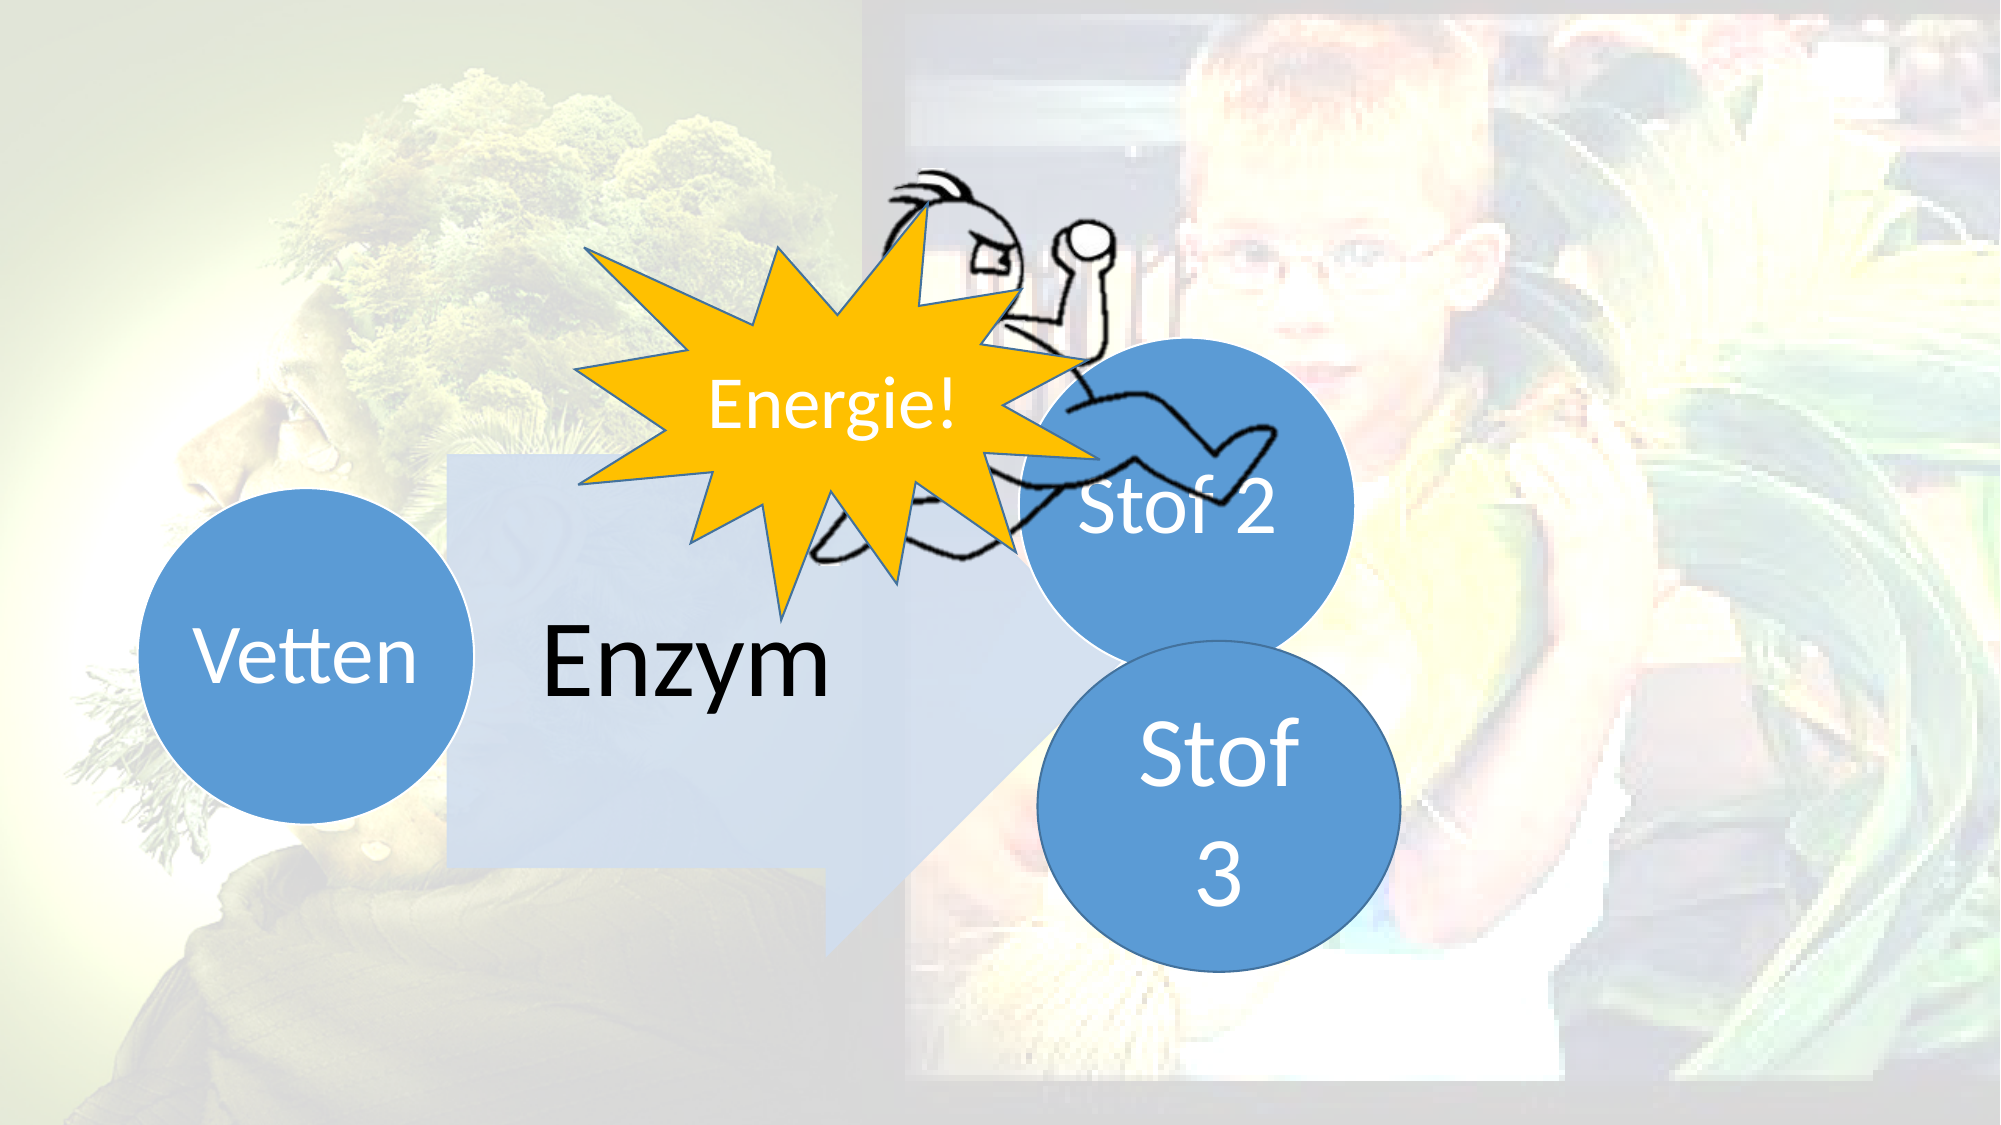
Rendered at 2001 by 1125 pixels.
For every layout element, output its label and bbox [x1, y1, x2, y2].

picture [0, 0, 2000, 1125]
text_box [137, 299, 1863, 1014]
